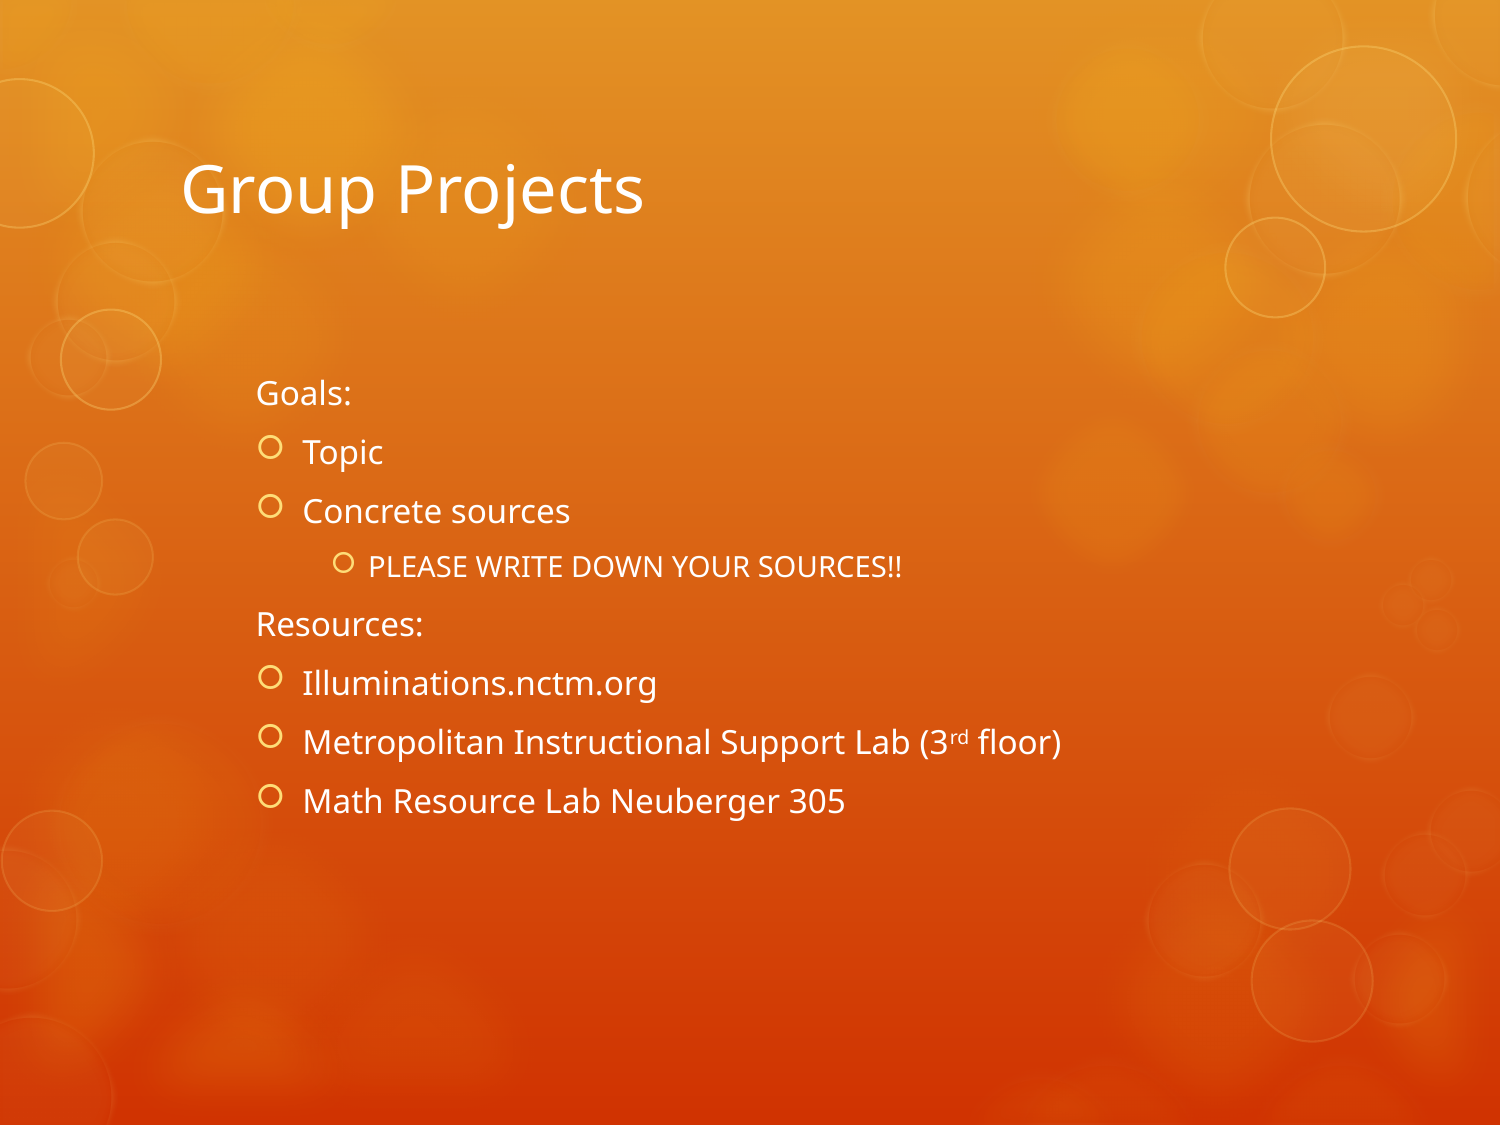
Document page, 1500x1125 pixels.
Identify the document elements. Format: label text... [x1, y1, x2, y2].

title Group Projects [165, 110, 1335, 263]
list Goals: Topic Concrete sources PLEASE WRITE DOWN YOUR SOURCES!! Resources: Illuminations.nctm.org Metropolitan Instructional Support Lab (3rd floor) Math Resource Lab Neuberger 305 [165, 296, 1335, 962]
